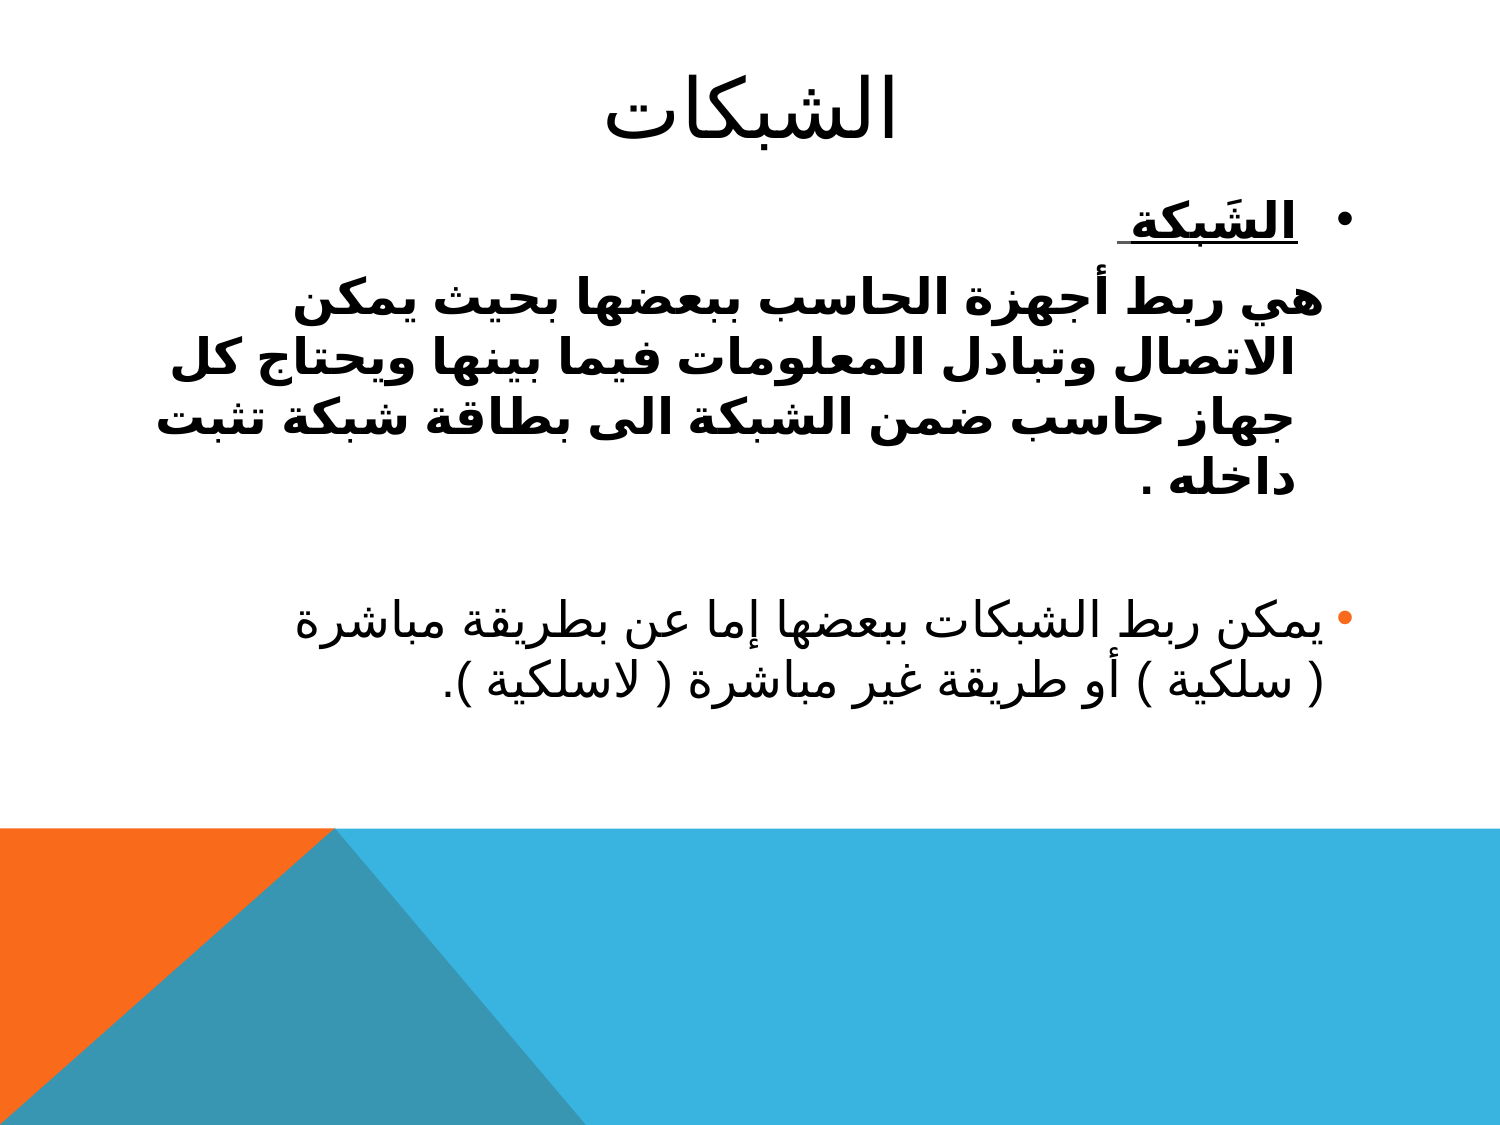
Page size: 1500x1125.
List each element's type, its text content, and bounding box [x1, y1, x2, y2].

title الشبكات [135, 60, 1369, 150]
list الشَبكة هي ربط أجهزة الحاسب ببعضها بحيث يمكن الاتصال وتبادل المعلومات فيما بينها ويحتاج كل جهاز حاسب ضمن الشبكة الى بطاقة شبكة تثبت داخله . يمكن ربط الشبكات ببعضها إما عن بطريقة مباشرة ( سلكية ) أو طريقة غير مباشرة ( لاسلكية ). [135, 180, 1369, 768]
